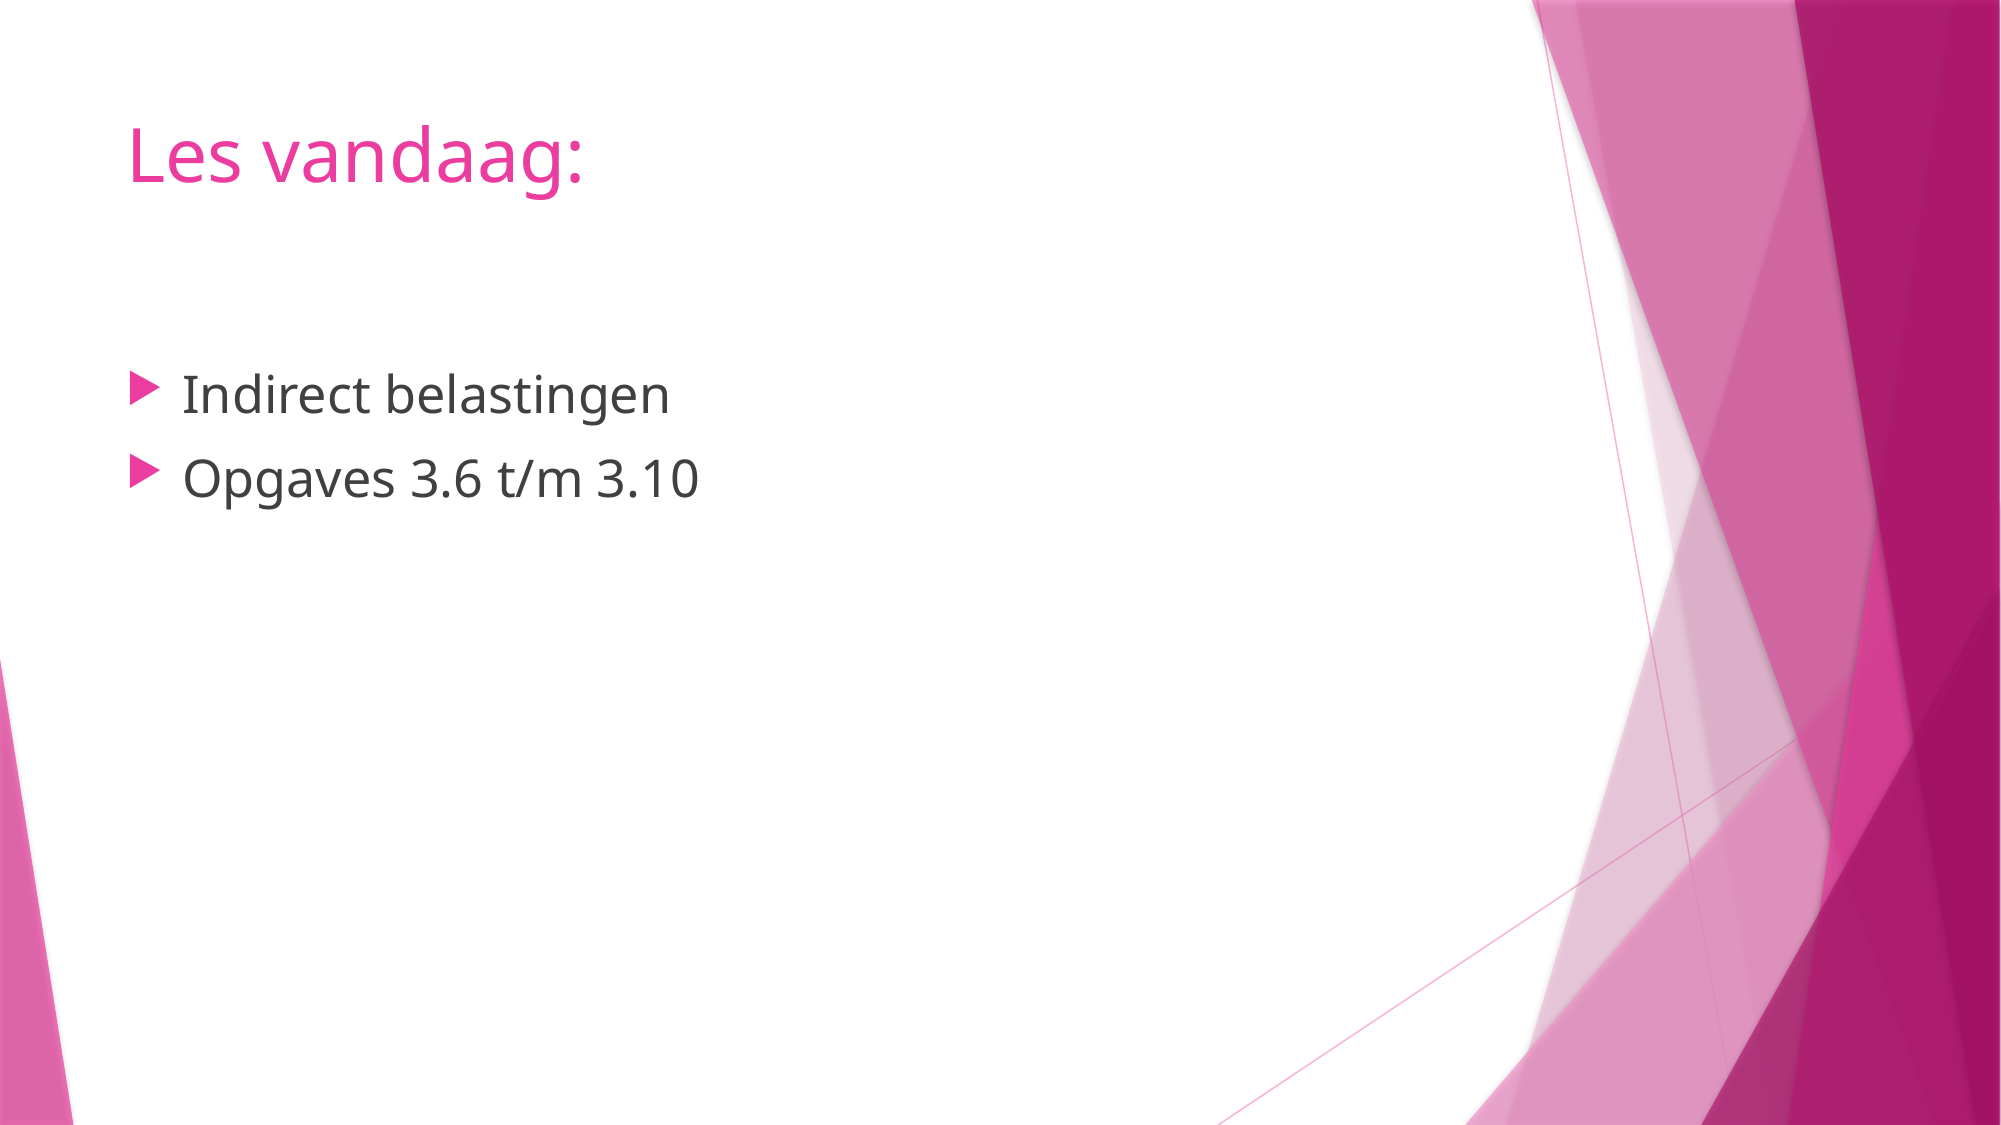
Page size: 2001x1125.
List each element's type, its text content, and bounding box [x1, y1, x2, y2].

title Les vandaag: [111, 99, 1522, 317]
list Indirect belastingen Opgaves 3.6 t/m 3.10 [111, 354, 1522, 992]
